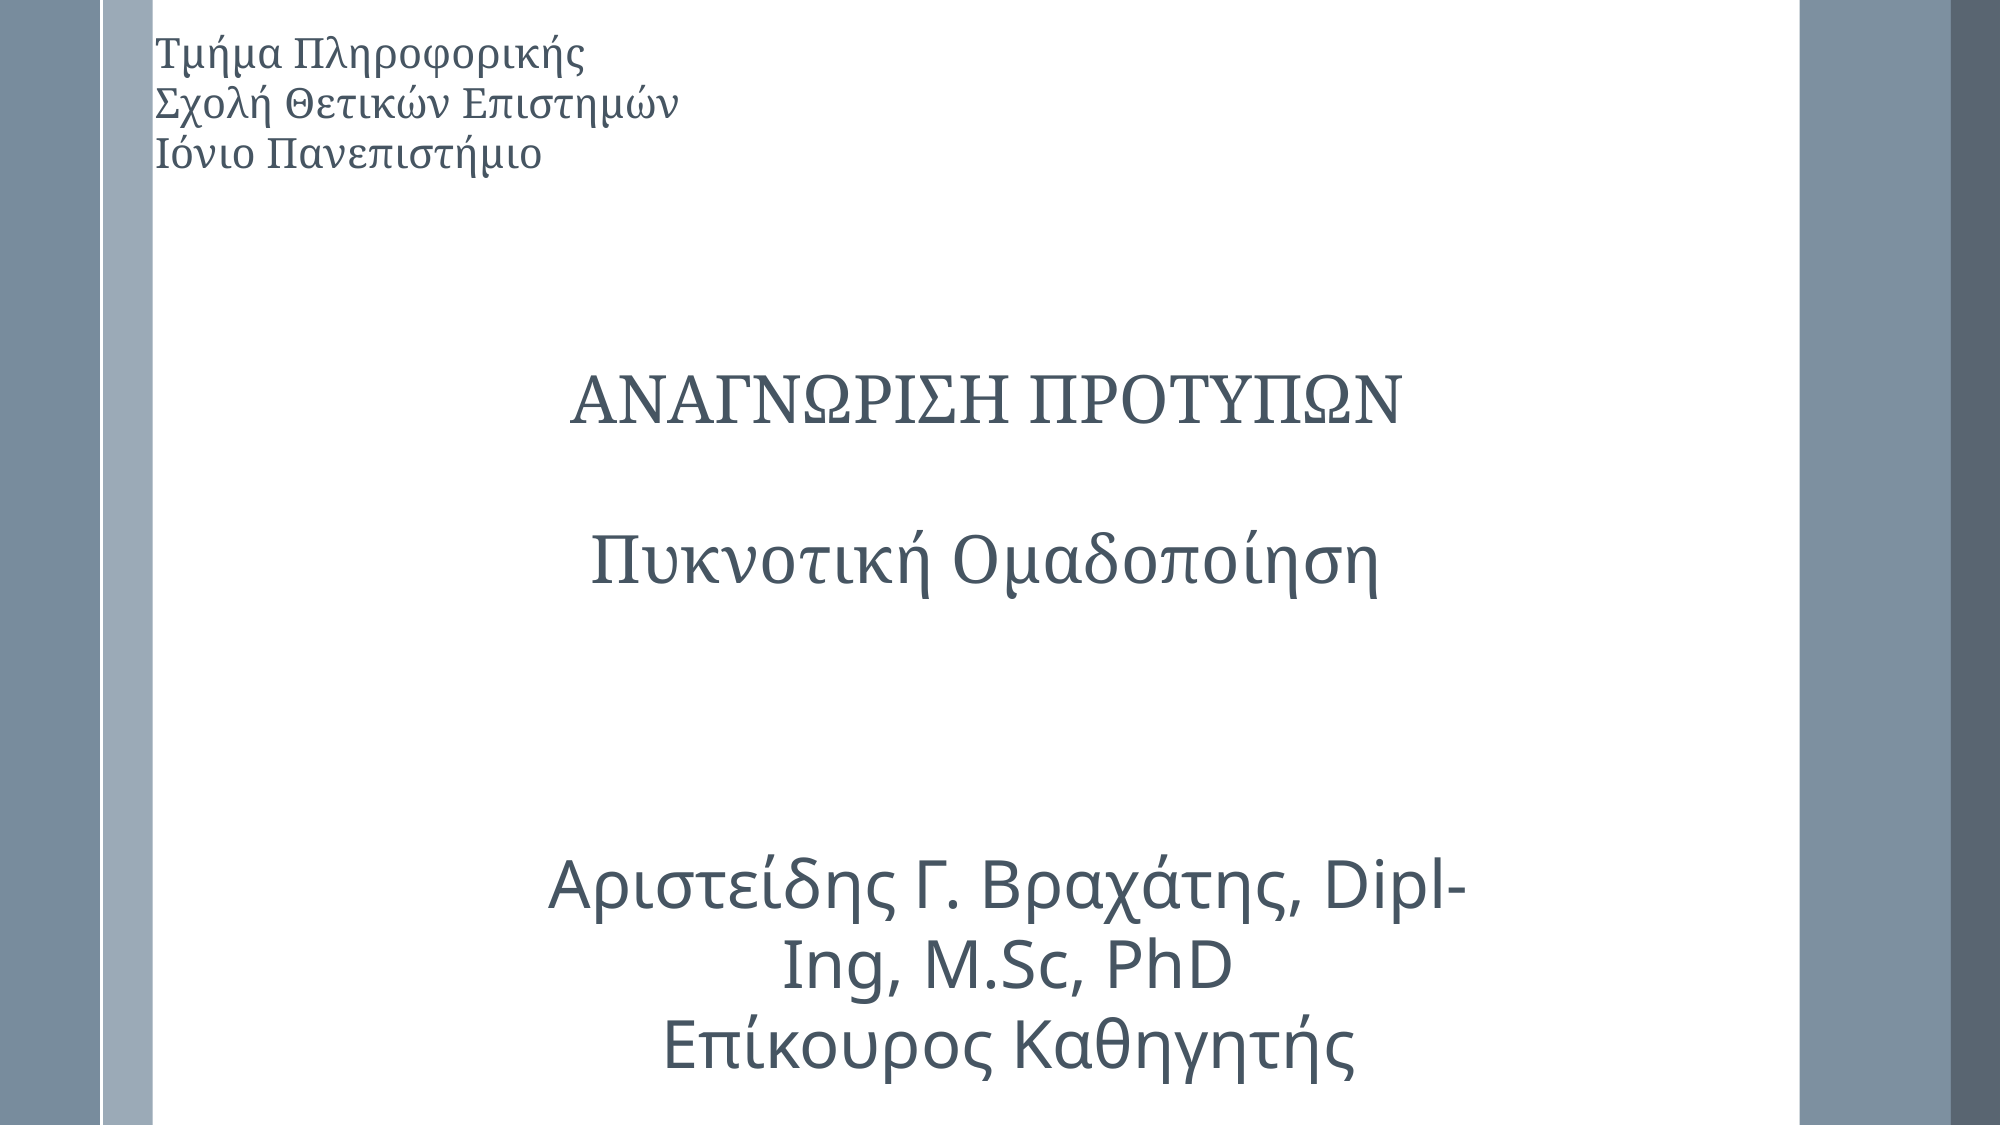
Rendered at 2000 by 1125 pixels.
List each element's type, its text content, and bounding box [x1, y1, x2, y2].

text_box ΑΝΑΓΝΩΡΙΣΗ ΠΡΟΤΥΠΩΝ Πυκνοτική Ομαδοποίηση [507, 349, 1468, 605]
text_box Τμήμα Πληροφορικής Σχολή Θετικών Επιστημών Ιόνιο Πανεπιστήμιο [140, 19, 707, 184]
text_box Αριστείδης Γ. Βραχάτης, Dipl-Ing, M.Sc, PhD Επίκουρος Καθηγητής [508, 834, 1509, 1089]
